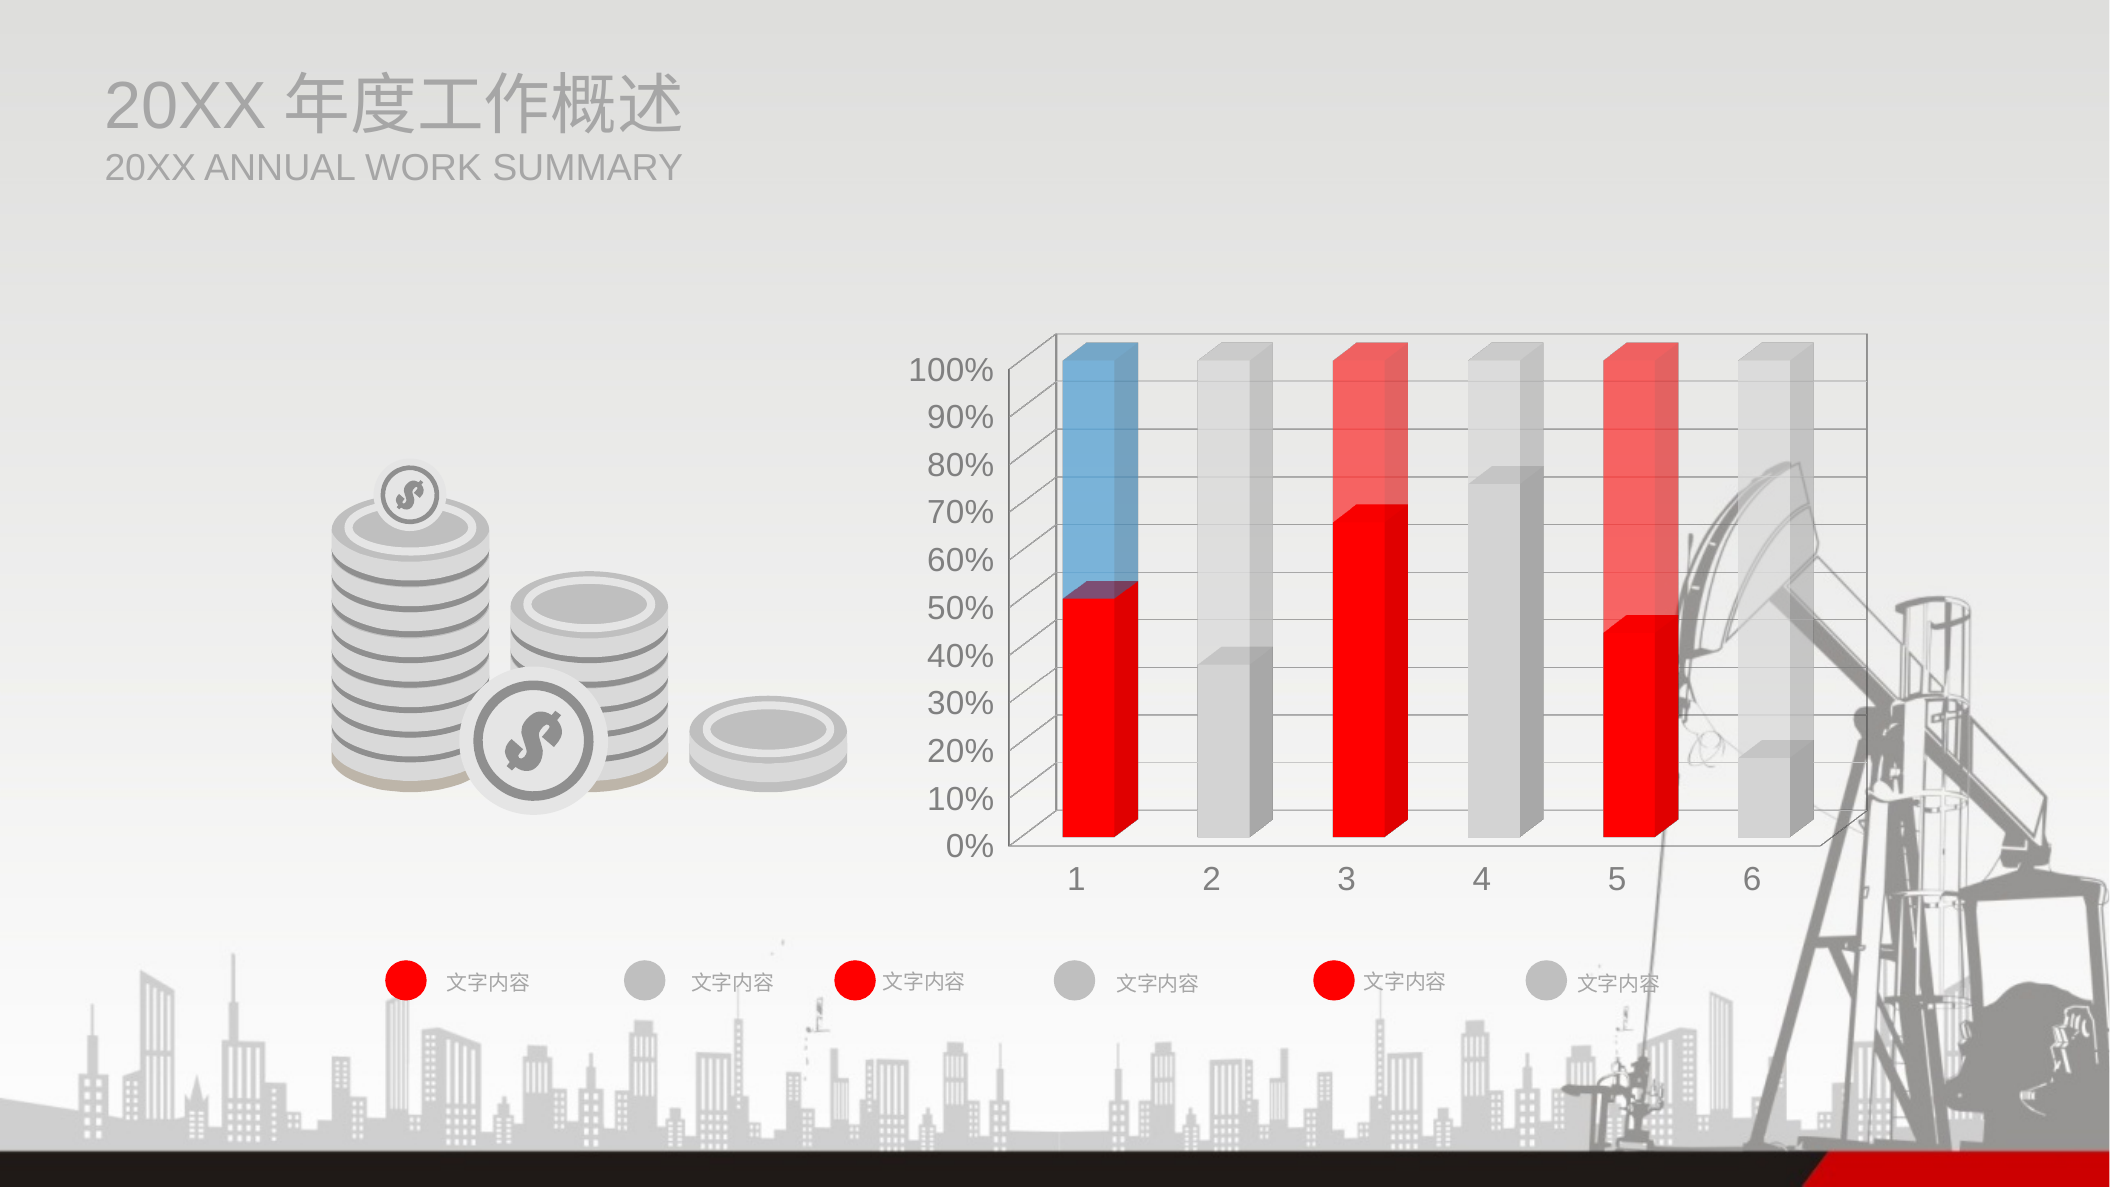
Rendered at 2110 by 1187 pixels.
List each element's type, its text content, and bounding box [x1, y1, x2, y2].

text_box 20XX年度工作概述 [104, 61, 692, 142]
picture [0, 0, 2110, 1187]
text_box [689, 695, 848, 792]
text_box 20XX ANNUAL WORK SUMMARY [104, 142, 692, 188]
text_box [510, 571, 669, 793]
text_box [385, 960, 1661, 1001]
chart [885, 321, 1891, 909]
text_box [450, 657, 617, 824]
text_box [331, 494, 490, 793]
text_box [369, 454, 451, 536]
